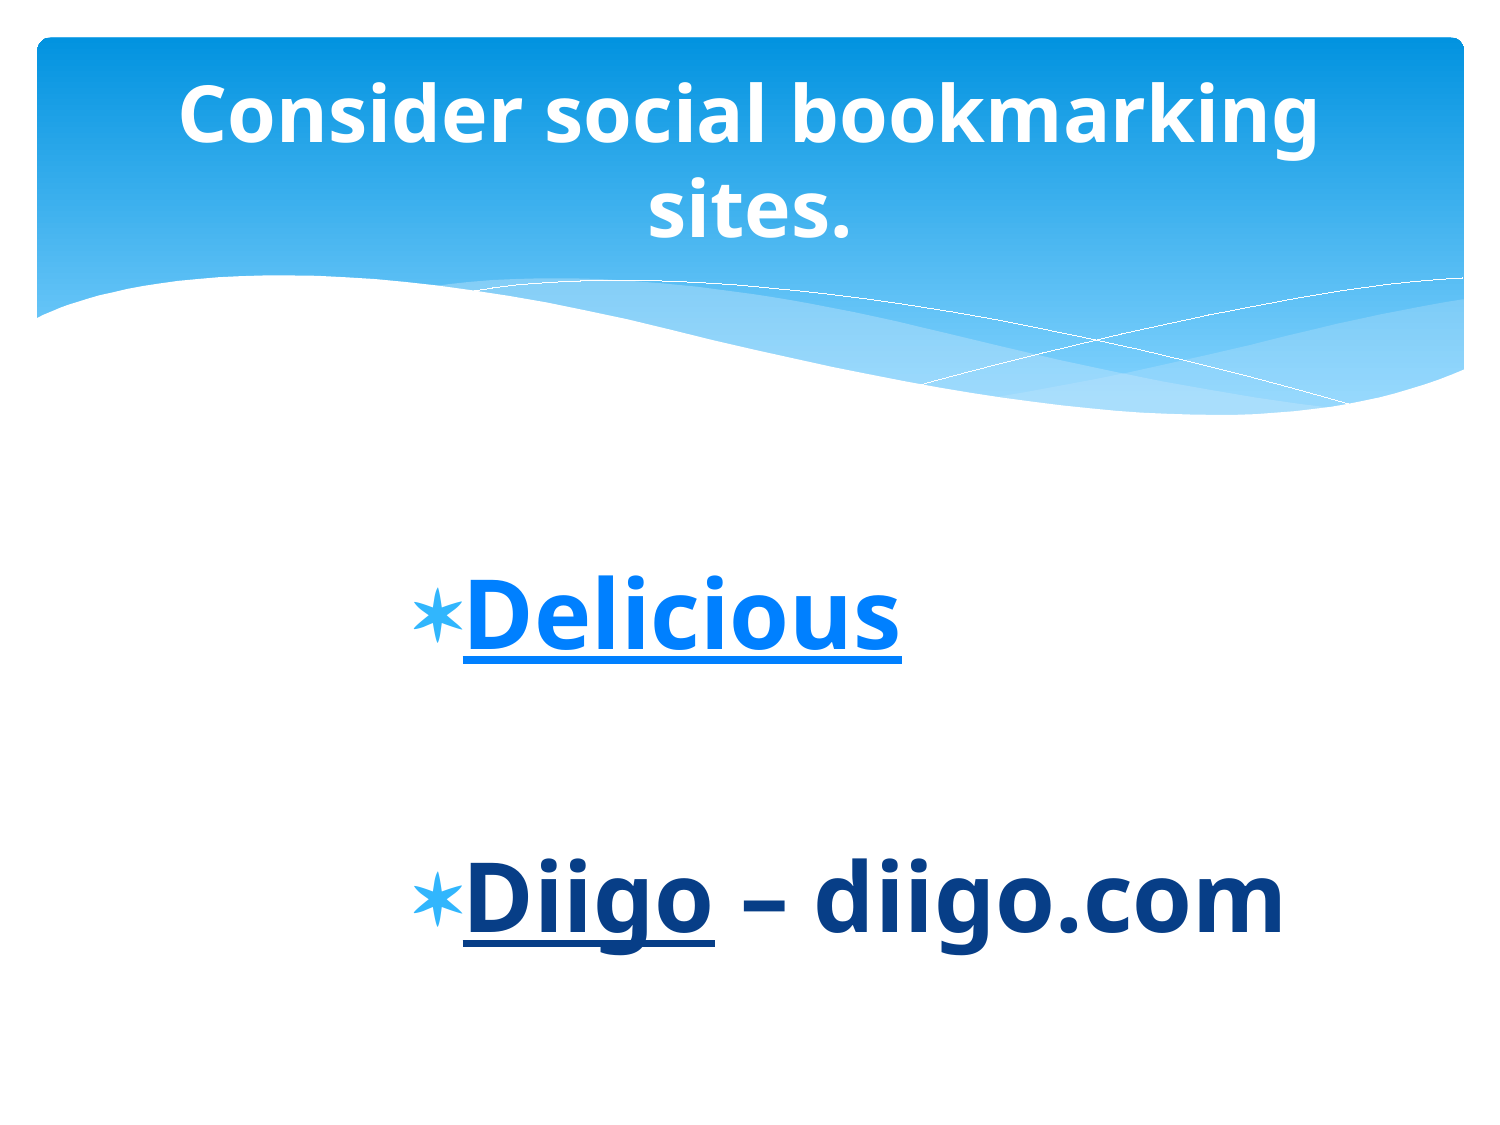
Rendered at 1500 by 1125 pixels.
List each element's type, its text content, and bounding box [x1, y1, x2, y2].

list Delicious Diigo – diigo.com [399, 412, 1359, 979]
title Consider social bookmarking sites. [50, 55, 1450, 261]
